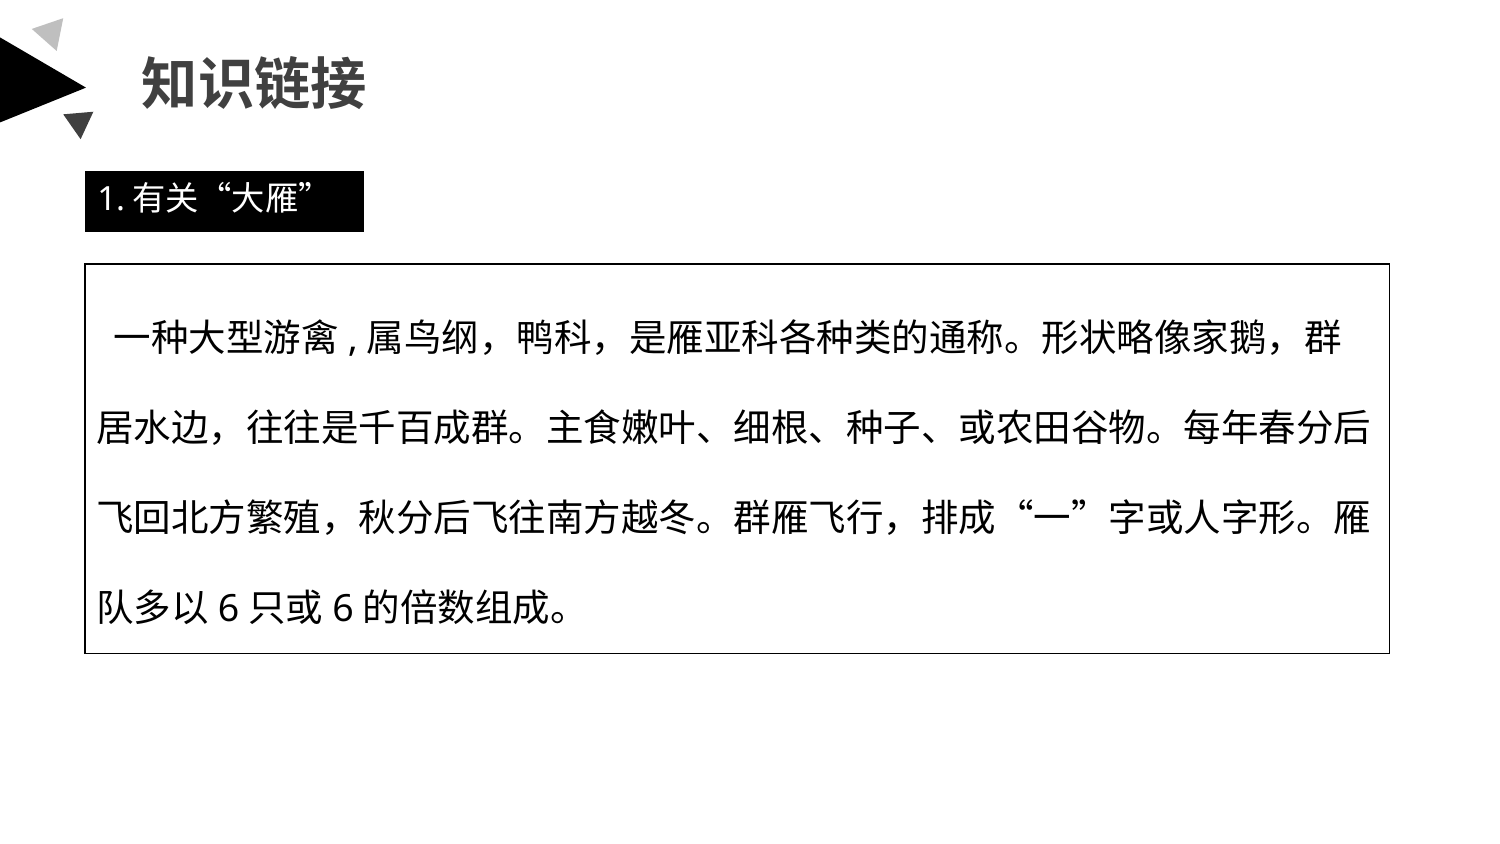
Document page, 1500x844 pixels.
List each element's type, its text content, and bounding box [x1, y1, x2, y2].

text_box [0, 15, 505, 135]
text_box 1.有关“大雁” [85, 171, 364, 232]
text_box 一种大型游禽,属鸟纲，鸭科，是雁亚科各种类的通称。形状略像家鹅，群居水边，往往是千百成群。主食嫩叶、细根、种子、或农田谷物。每年春分后飞回北方繁殖，秋分后飞往南方越冬。群雁飞行，排成“一”字或人字形。雁队多以6只或6的倍数组成。 [85, 263, 1390, 654]
